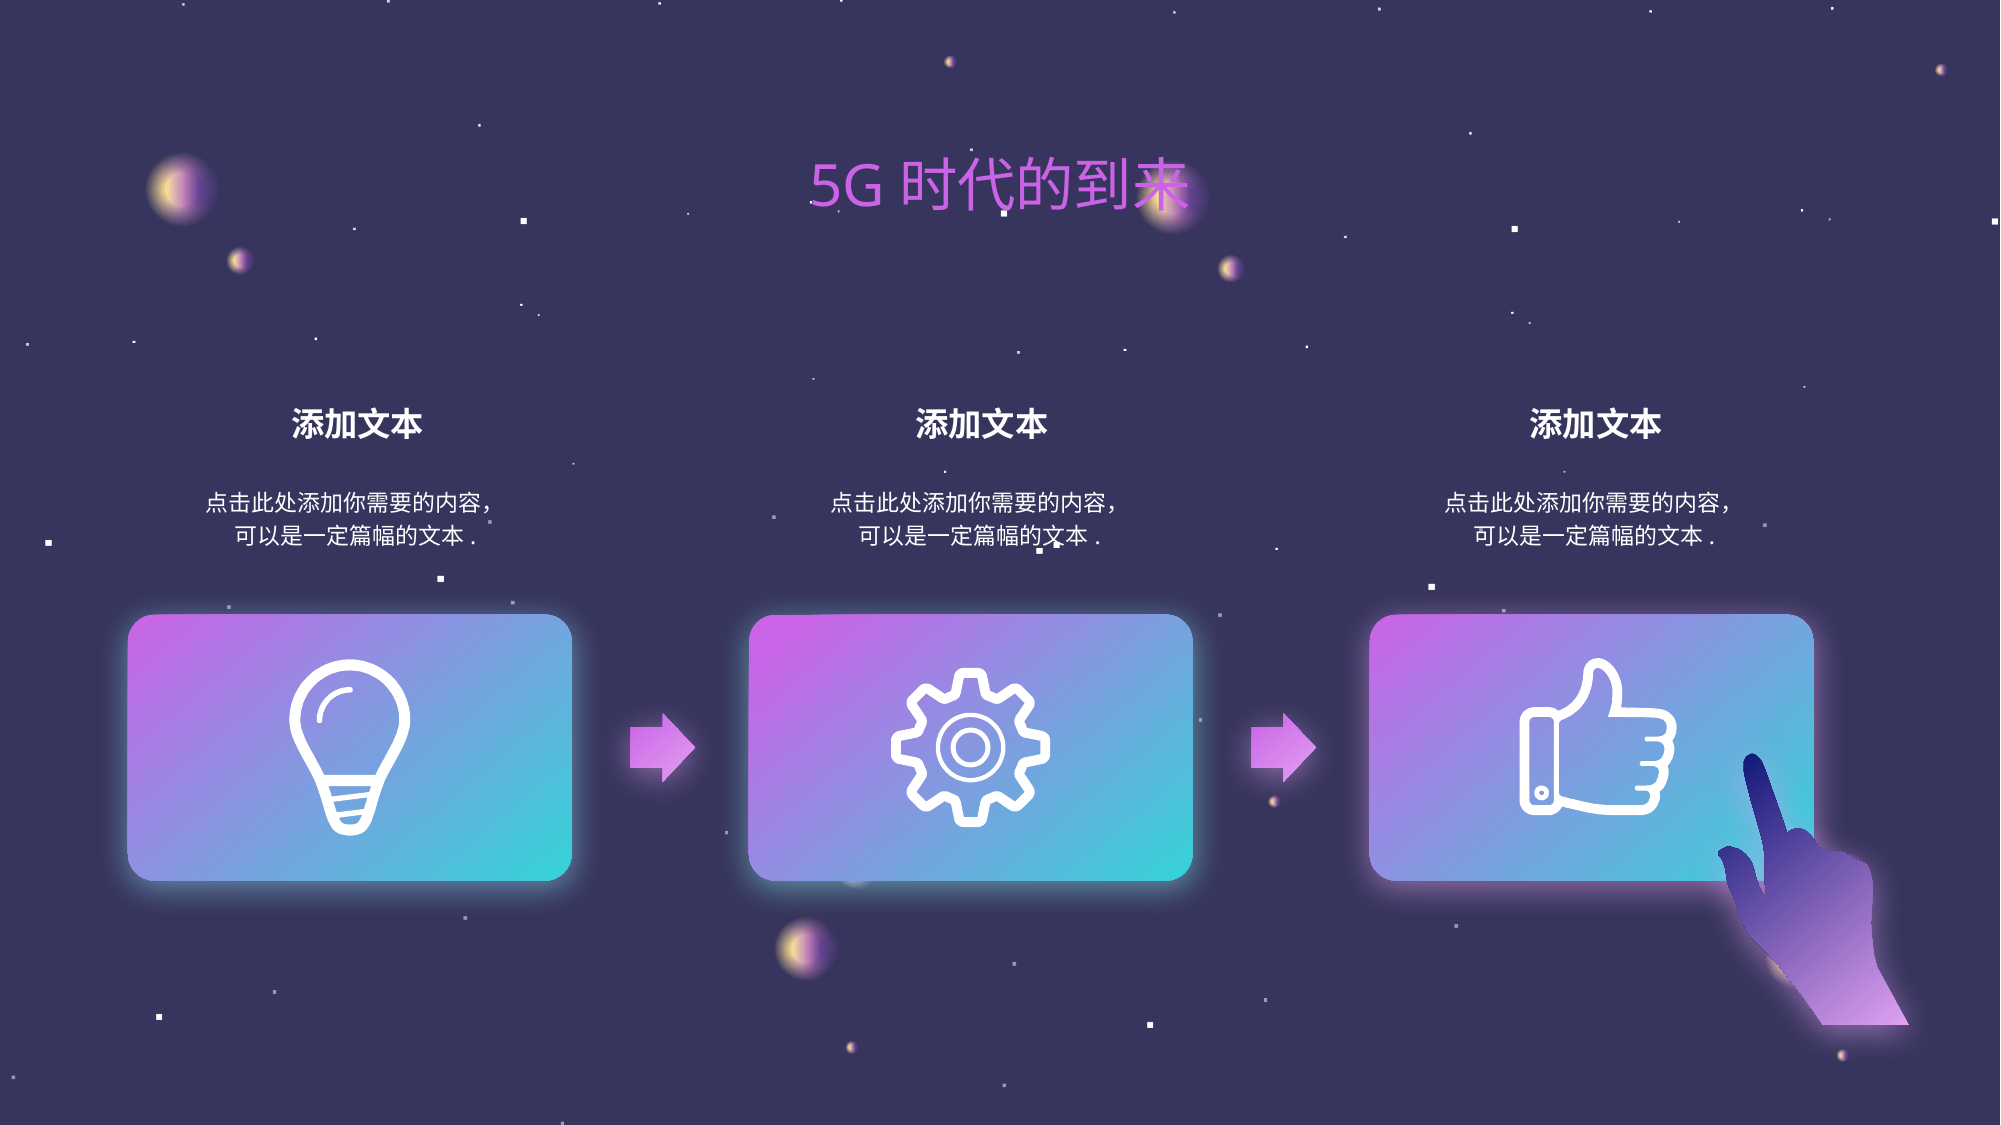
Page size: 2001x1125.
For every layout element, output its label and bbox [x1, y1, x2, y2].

picture [0, 0, 2000, 1125]
text_box [1251, 375, 1909, 1025]
text_box [127, 375, 572, 881]
text_box [630, 375, 1193, 881]
